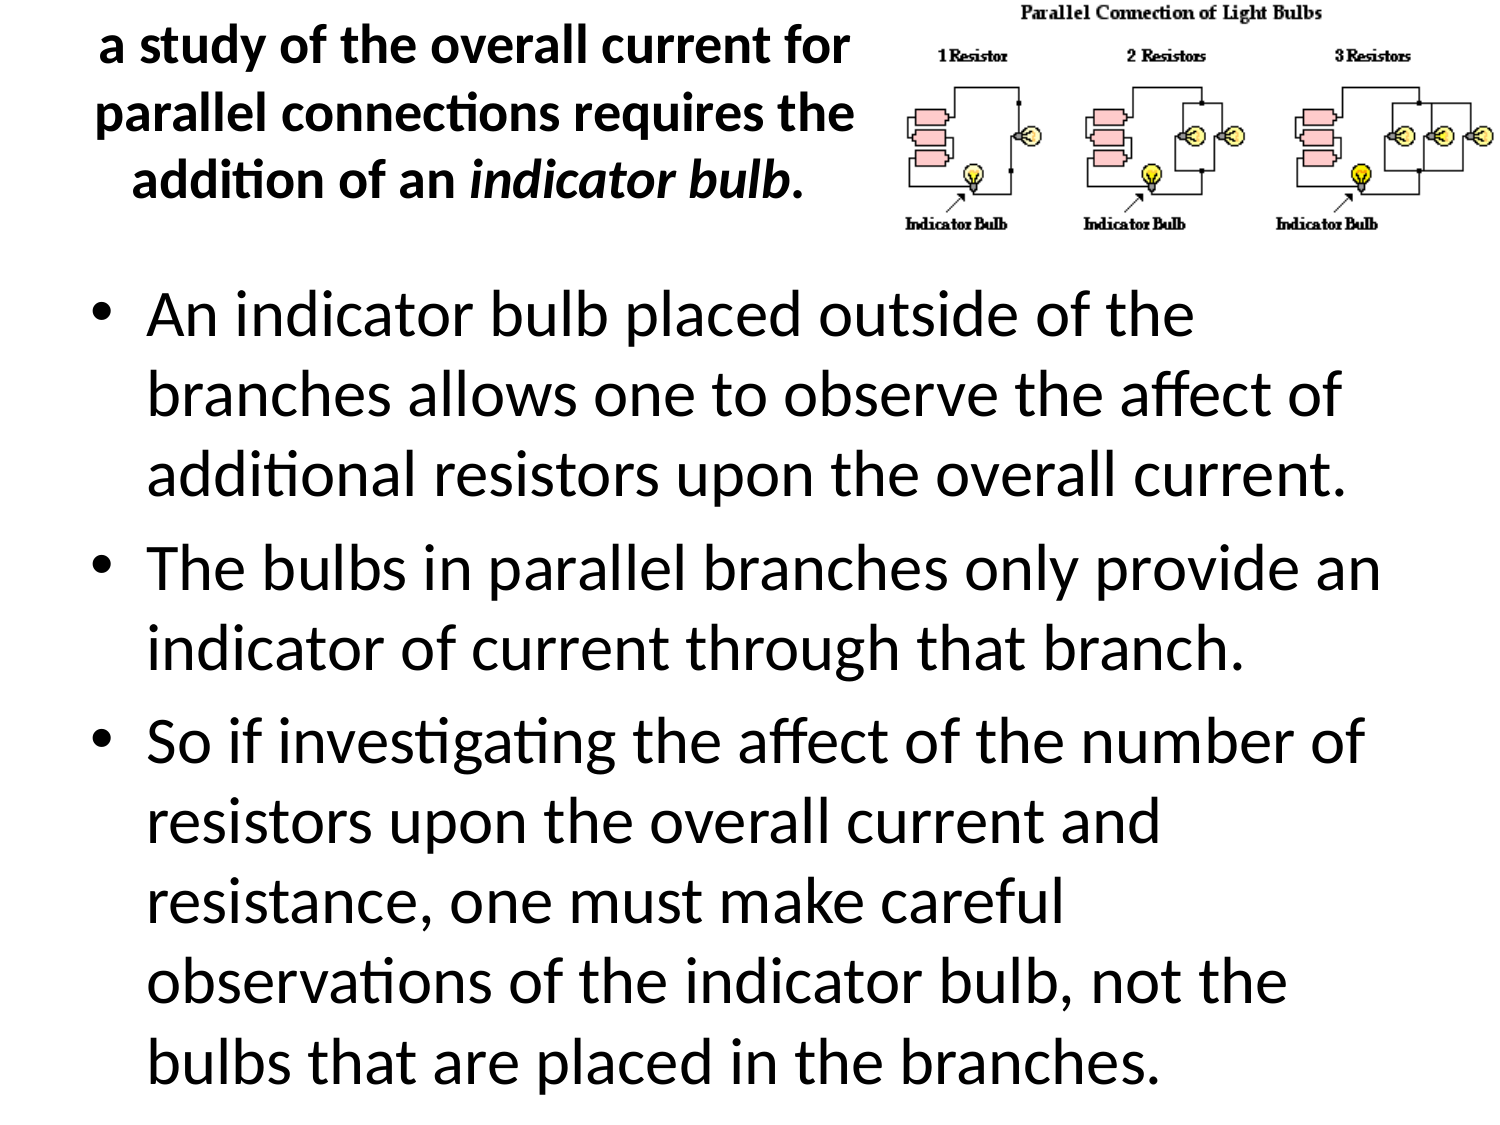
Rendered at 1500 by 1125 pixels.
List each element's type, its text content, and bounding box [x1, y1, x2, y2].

title a study of the overall current for parallel connections requires the addition of an indicator bulb. [0, 0, 885, 218]
list An indicator bulb placed outside of the branches allows one to observe the affect of additional resistors upon the overall current. The bulbs in parallel branches only provide an indicator of current through that branch. So if investigating the affect of the number of resistors upon the overall current and resistance, one must make careful observations of the indicator bulb, not the bulbs that are placed in the branches. [75, 262, 1425, 1125]
picture [887, 0, 1500, 241]
